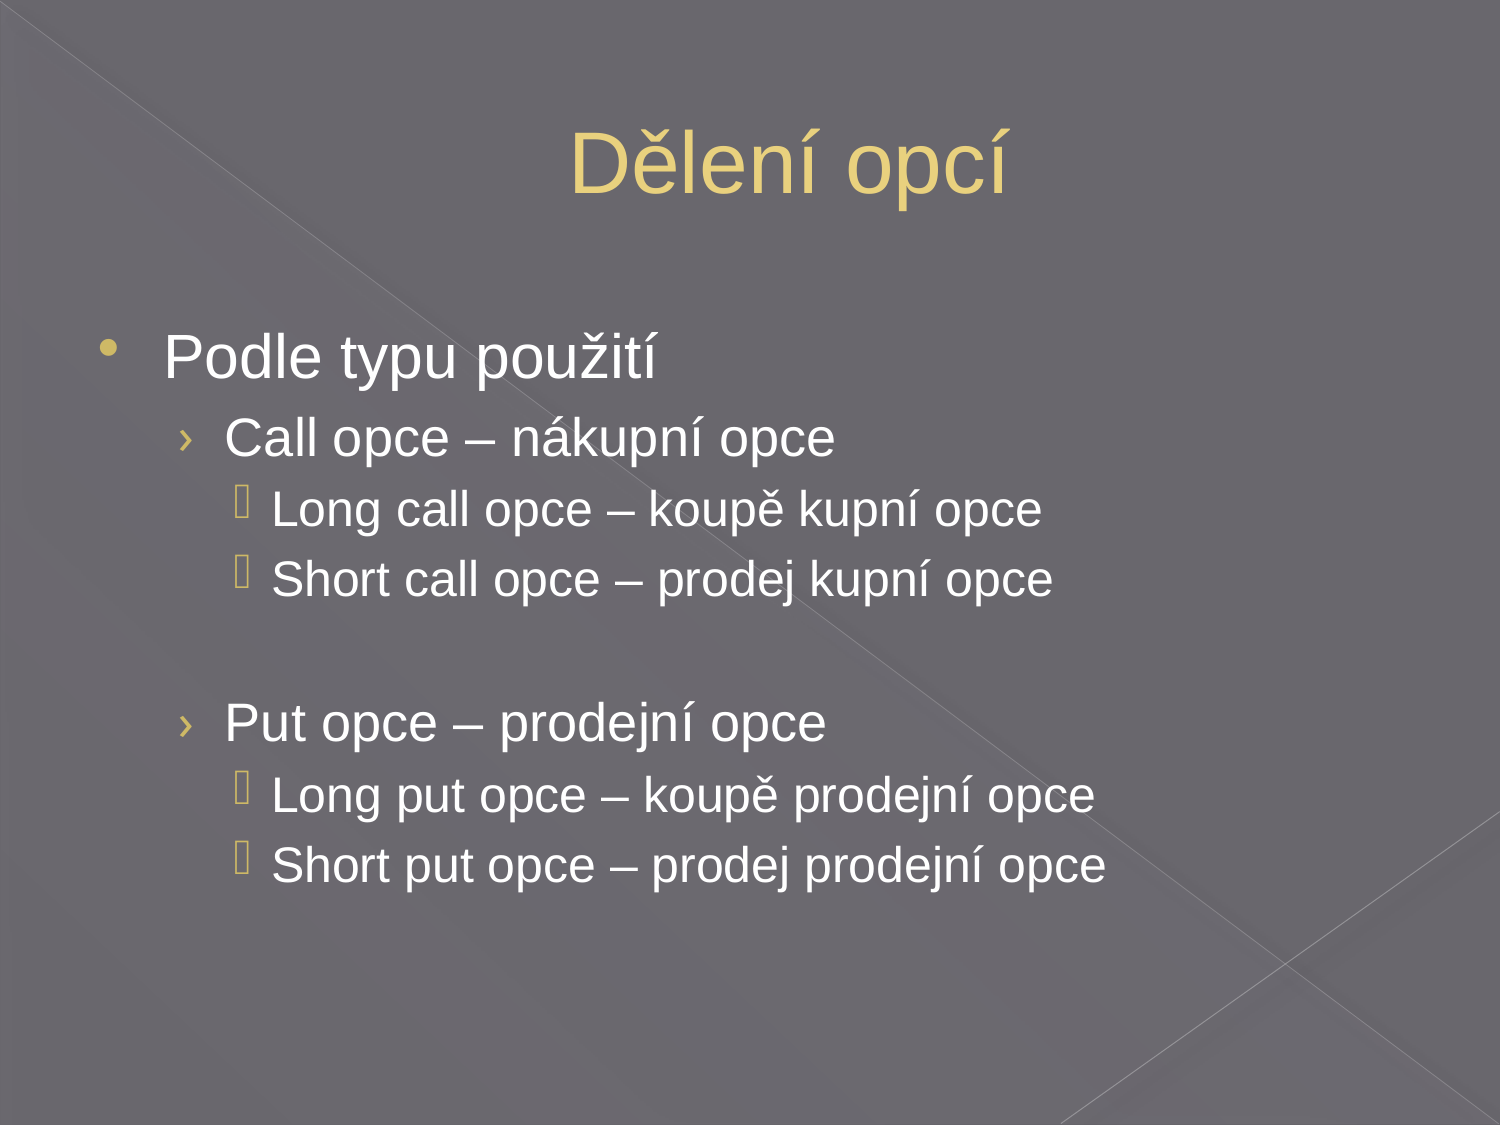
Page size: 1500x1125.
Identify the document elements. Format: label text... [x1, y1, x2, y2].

title Dělení opcí [75, 43, 1425, 274]
list Podle typu použití Call opce – nákupní opce Long call opce – koupě kupní opce Short call opce – prodej kupní opce Put opce – prodejní opce Long put opce – koupě prodejní opce Short put opce – prodej prodejní opce [75, 308, 1425, 1059]
